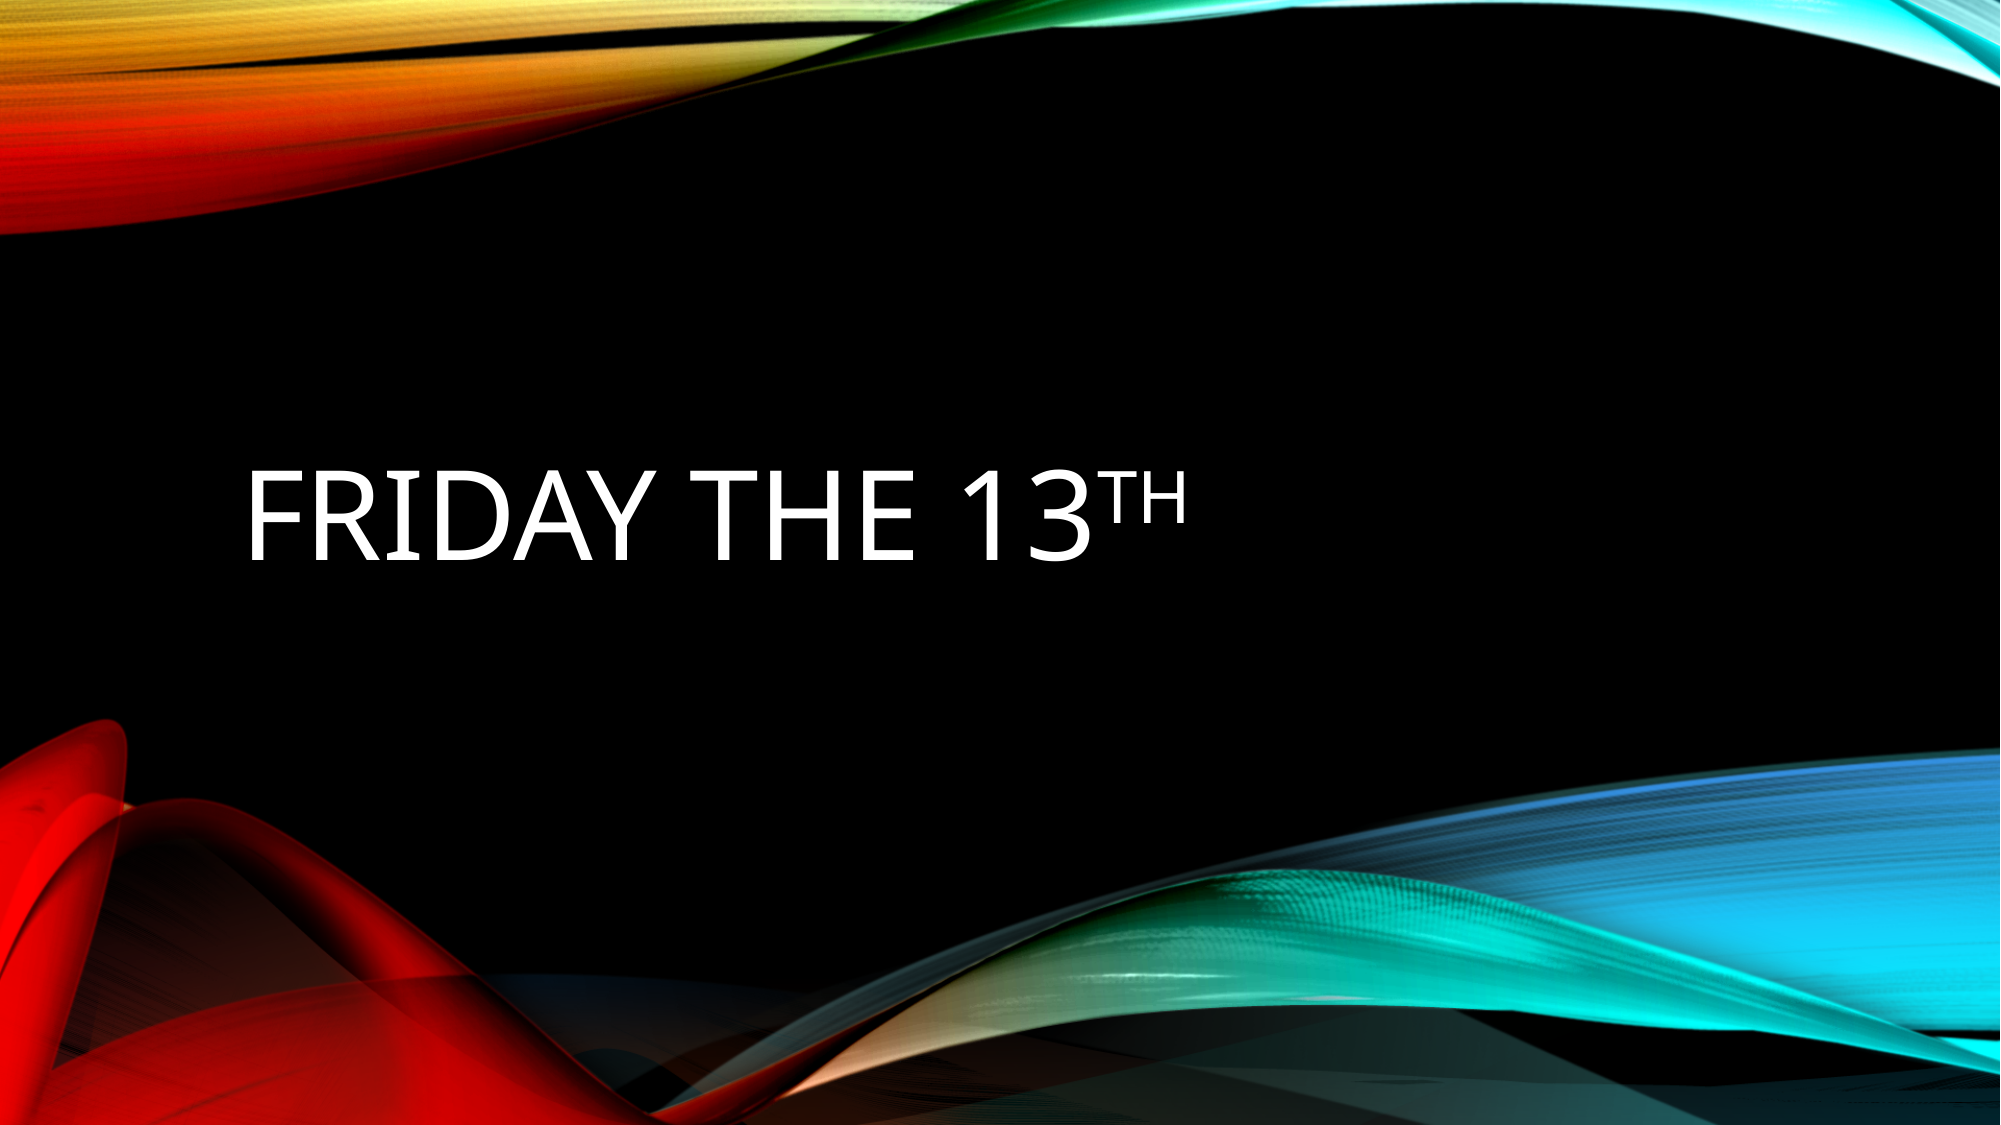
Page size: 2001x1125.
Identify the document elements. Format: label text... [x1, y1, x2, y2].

title Friday the 13th [225, 295, 1775, 596]
picture [0, 717, 2000, 1125]
picture [0, 0, 2000, 237]
